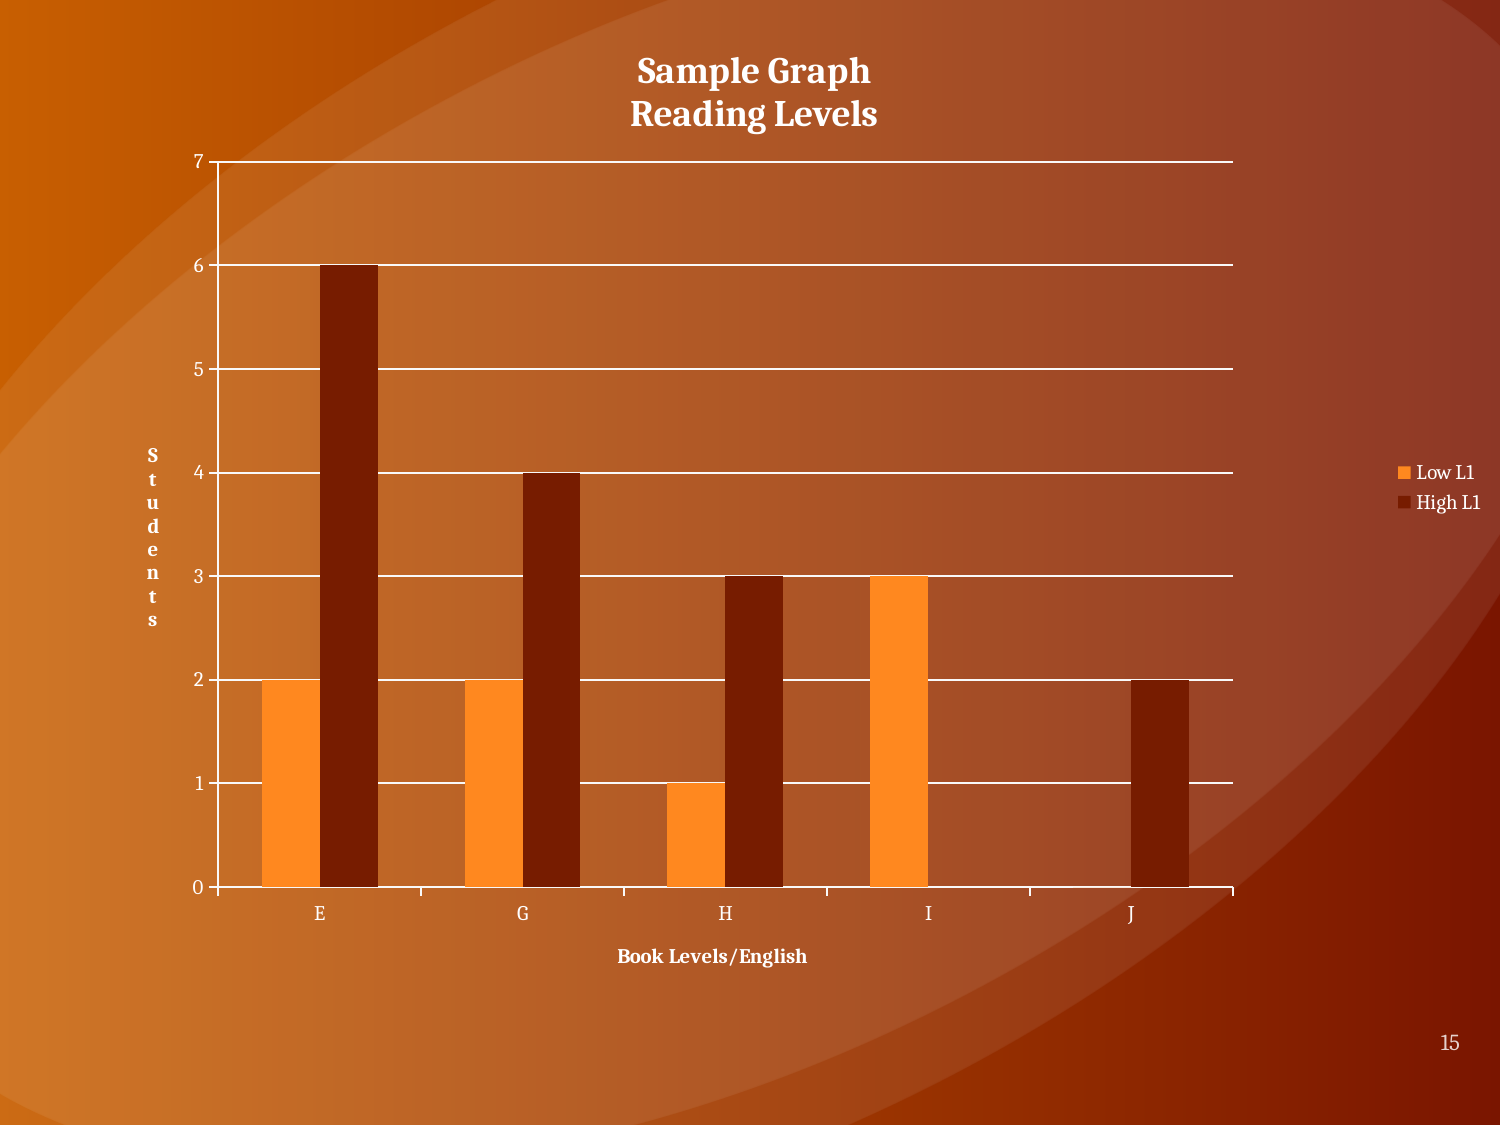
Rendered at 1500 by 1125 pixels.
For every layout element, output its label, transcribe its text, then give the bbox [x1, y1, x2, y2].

chart [24, 0, 1500, 976]
slide_number 15 [1387, 1025, 1475, 1063]
picture [0, 0, 1500, 1125]
